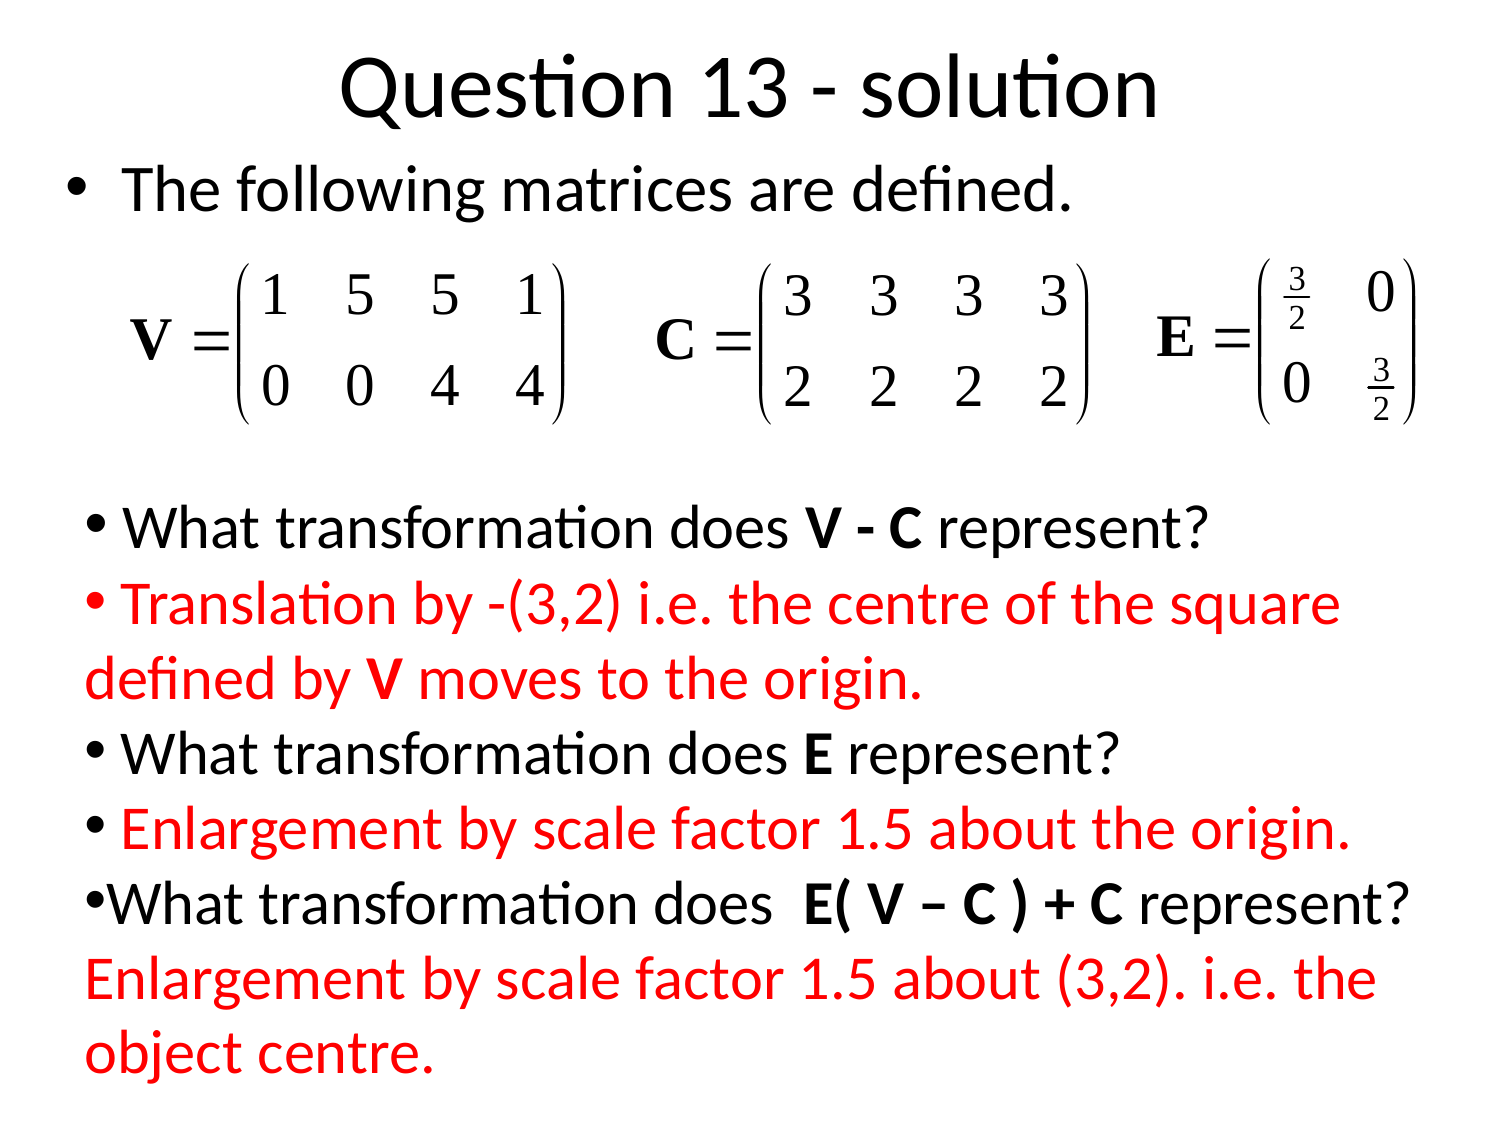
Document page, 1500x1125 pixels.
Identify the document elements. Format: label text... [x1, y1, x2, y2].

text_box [1148, 245, 1436, 438]
title Question 13 - solution [75, 0, 1425, 137]
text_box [120, 252, 586, 436]
text_box What transformation does V - C represent? Translation by -(3,2) i.e. the centre of the square defined by V moves to the origin. What transformation does E represent? Enlargement by scale factor 1.5 about the origin. What transformation does E( V – C ) + C represent? Enlargement by scale factor 1.5 about (3,2). i.e. the object centre. [69, 474, 1434, 1094]
list The following matrices are defined. [50, 137, 1438, 1061]
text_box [647, 253, 1107, 436]
